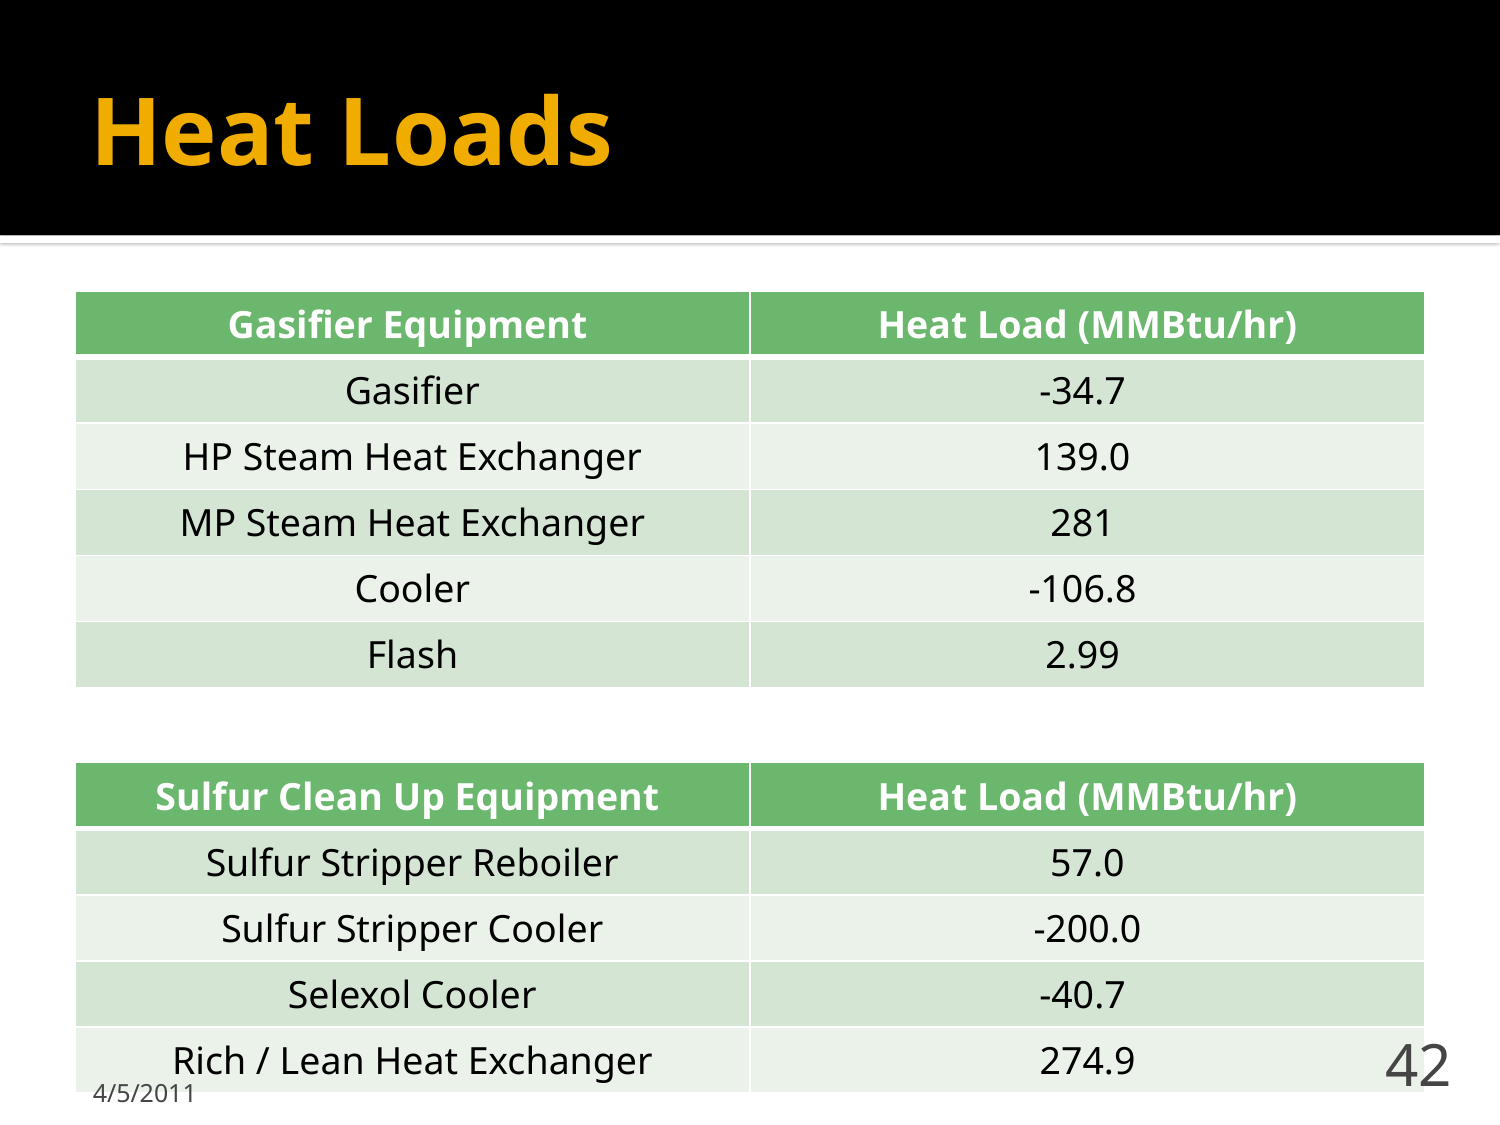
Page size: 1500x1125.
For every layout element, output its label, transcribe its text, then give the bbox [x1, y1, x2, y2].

title Heat Loads [75, 25, 1425, 231]
table_cell -200.0 [751, 896, 1424, 960]
table_cell Sulfur Stripper Cooler [76, 896, 749, 960]
table_header Heat Load (MMBtu/hr) [751, 763, 1424, 826]
table_cell Cooler [76, 556, 749, 621]
table_cell 2.99 [751, 622, 1424, 687]
table_cell HP Steam Heat Exchanger [76, 424, 749, 489]
table_cell MP Steam Heat Exchanger [76, 490, 749, 555]
slide_number 42 [1345, 1062, 1467, 1108]
table_header Sulfur Clean Up Equipment [76, 763, 749, 826]
table_cell 274.9 [751, 1028, 1424, 1092]
table_header Gasifier Equipment [76, 292, 749, 354]
table_cell Rich / Lean Heat Exchanger [76, 1028, 749, 1092]
table_cell -40.7 [751, 962, 1424, 1026]
table_cell -34.7 [751, 360, 1424, 422]
table_cell 281 [751, 490, 1424, 555]
table_header Heat Load (MMBtu/hr) [751, 292, 1424, 354]
table_cell Gasifier [76, 360, 749, 422]
table_cell Flash [76, 622, 749, 687]
table_cell -106.8 [751, 556, 1424, 621]
table_cell Sulfur Stripper Reboiler [76, 831, 749, 894]
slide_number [75, 1062, 425, 1108]
table_cell 139.0 [751, 424, 1424, 489]
table_cell Selexol Cooler [76, 962, 749, 1026]
table_cell 57.0 [751, 831, 1424, 894]
